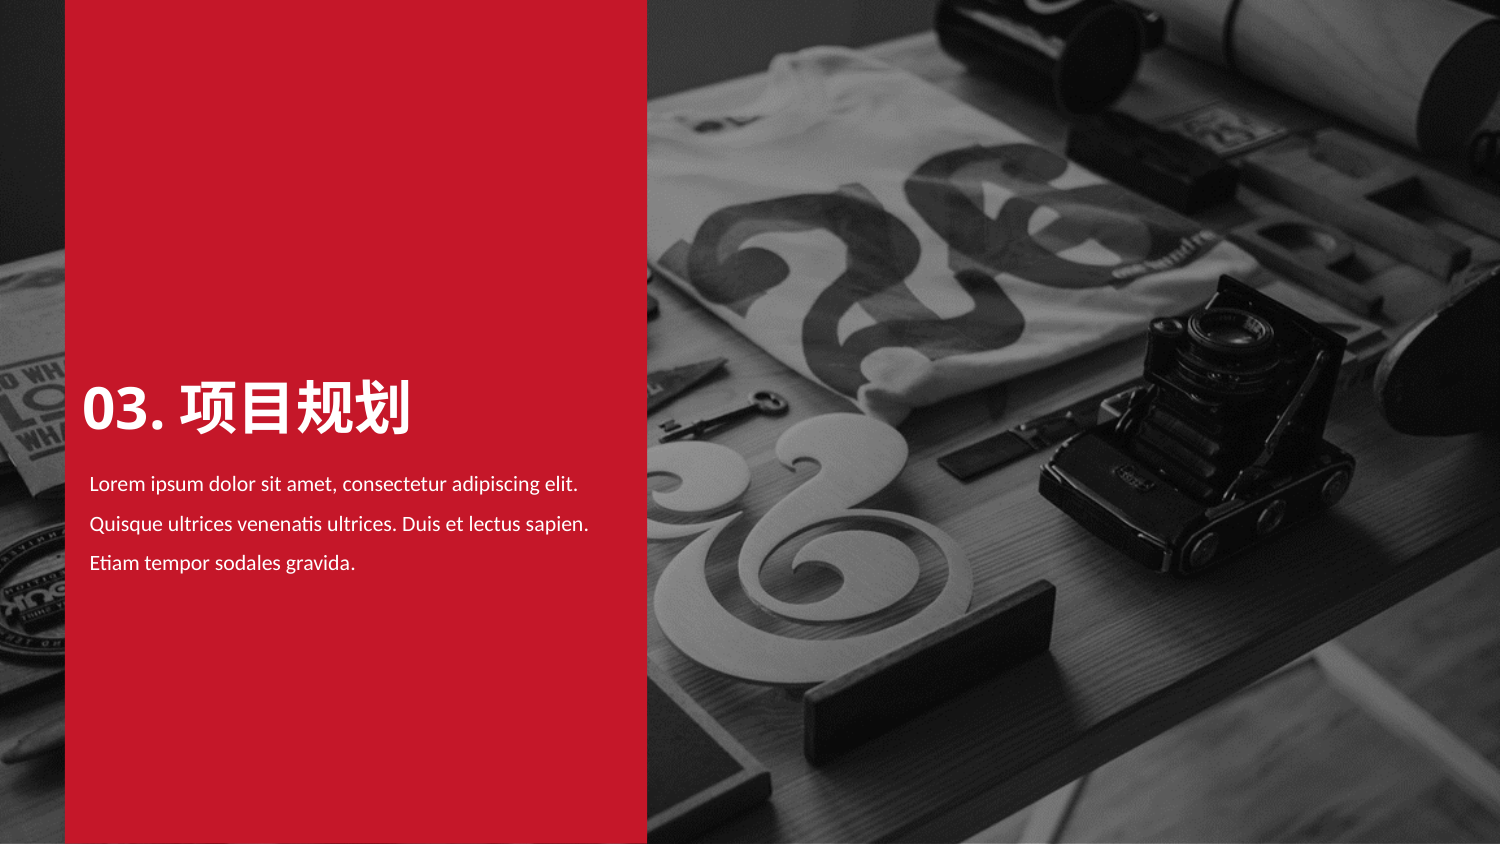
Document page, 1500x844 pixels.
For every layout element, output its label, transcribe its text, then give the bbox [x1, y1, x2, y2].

text_box [64, 0, 648, 844]
picture [648, 0, 1500, 844]
picture [0, 0, 64, 844]
text_box 03.项目规划 [68, 363, 428, 449]
text_box Lorem ipsum dolor sit amet, consectetur adipiscing elit. Quisque ultrices venenatis ultrices. Duis et lectus sapien. Etiam tempor sodales gravida. [74, 449, 657, 582]
